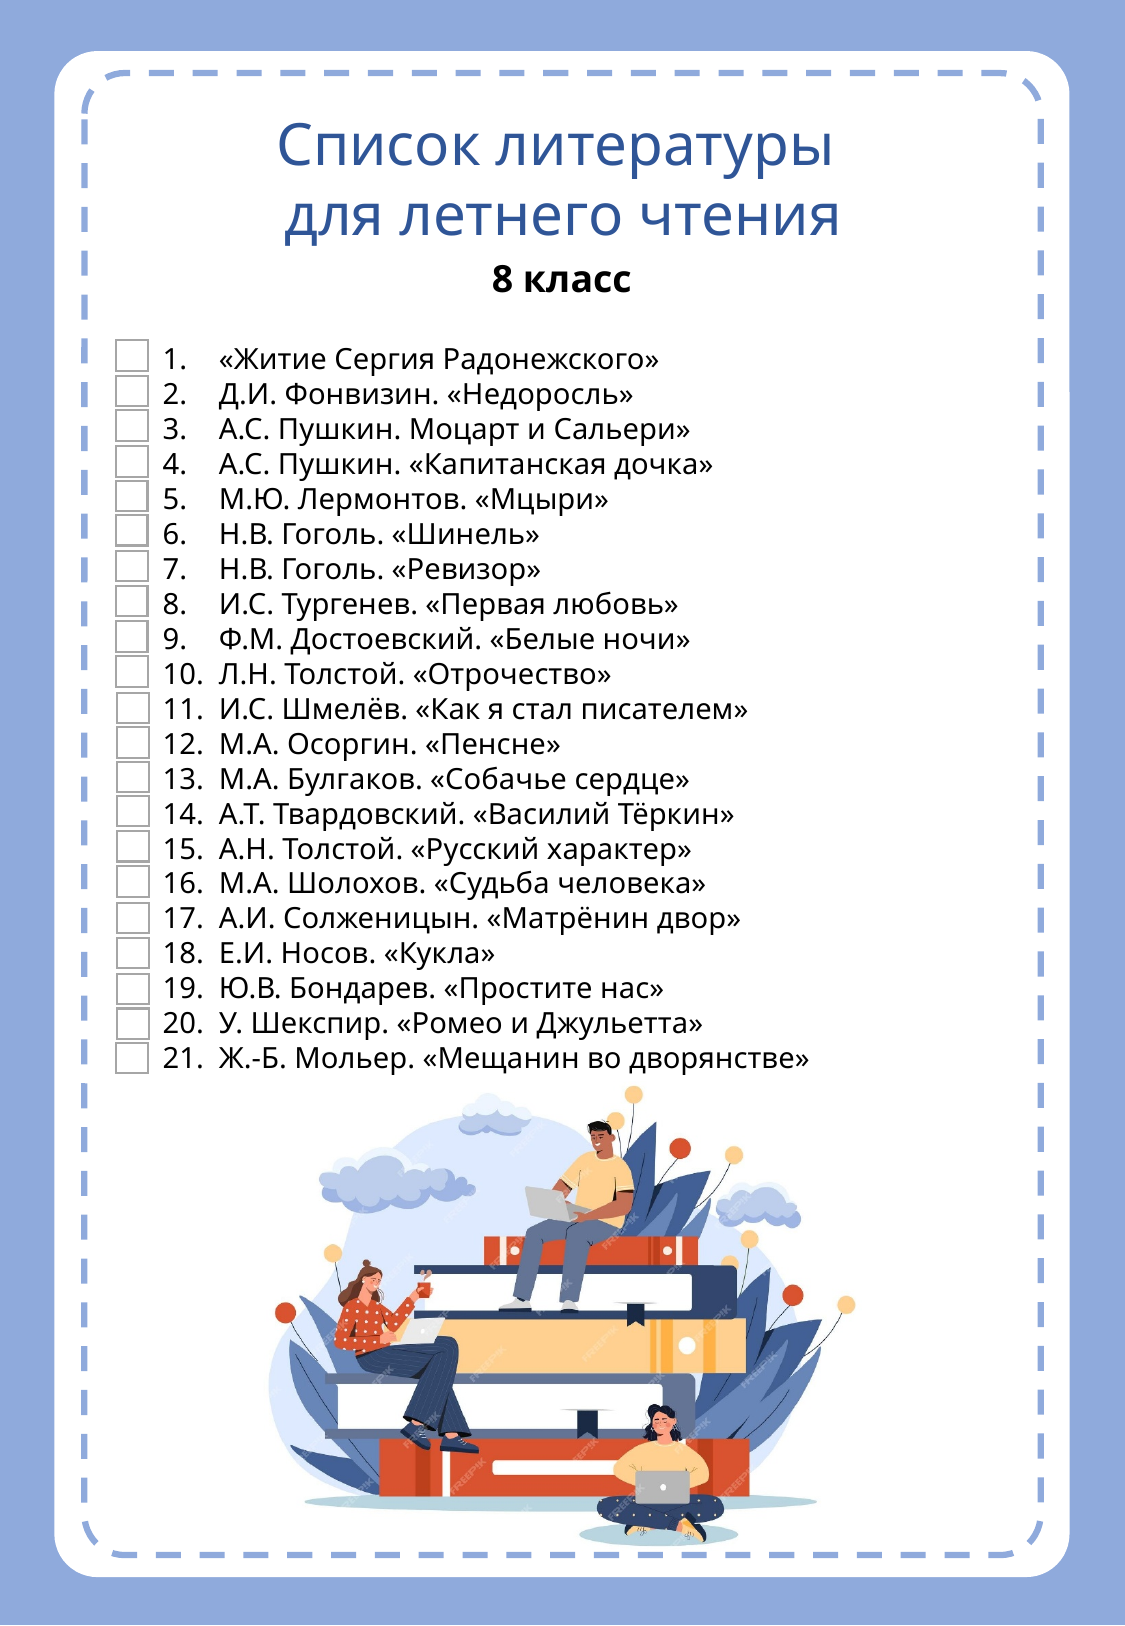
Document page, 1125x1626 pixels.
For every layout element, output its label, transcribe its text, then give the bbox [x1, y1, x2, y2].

text_box [115, 620, 149, 653]
text_box [115, 445, 149, 478]
text_box [115, 585, 149, 617]
text_box [116, 937, 150, 969]
text_box [115, 409, 149, 442]
text_box [116, 973, 150, 1005]
text_box [116, 830, 150, 863]
text_box 8 класс [318, 247, 806, 308]
text_box [116, 1007, 150, 1040]
text_box [116, 726, 150, 759]
text_box [116, 795, 150, 827]
text_box Список литературы для летнего чтения [108, 99, 1018, 255]
text_box «Житие Сергия Радонежского» Д.И. Фонвизин. «Недоросль» А.С. Пушкин. Моцарт и Сальери» А.С. Пушкин. «Капитанская дочка» М.Ю. Лермонтов. «Мцыри» Н.В. Гоголь. «Шинель» Н.В. Гоголь. «Ревизор» И.С. Тургенев. «Первая любовь» Ф.М. Достоевский. «Белые ночи» Л.Н. Толстой. «Отрочество» И.С. Шмелёв. «Как я стал писателем» М.А. Осоргин. «Пенсне» М.А. Булгаков. «Собачье сердце» А.Т. Твардовский. «Василий Тёркин» А.Н. Толстой. «Русский характер» М.А. Шолохов. «Судьба человека» А.И. Солженицын. «Матрёнин двор» Е.И. Носов. «Кукла» Ю.В. Бондарев. «Простите нас» У. Шекспир. «Ромео и Джульетта» Ж.-Б. Мольер. «Мещанин во дворянстве» [147, 333, 1041, 1082]
picture [263, 1081, 862, 1551]
text_box [115, 514, 149, 547]
text_box [115, 339, 149, 372]
text_box [115, 375, 149, 407]
text_box [115, 1042, 149, 1074]
text_box [115, 655, 149, 688]
text_box [116, 902, 150, 934]
text_box [53, 49, 1071, 1579]
text_box [116, 761, 150, 793]
text_box [116, 692, 150, 724]
text_box [83, 71, 1042, 1557]
text_box [115, 550, 149, 582]
text_box [116, 865, 150, 898]
text_box [115, 480, 149, 512]
